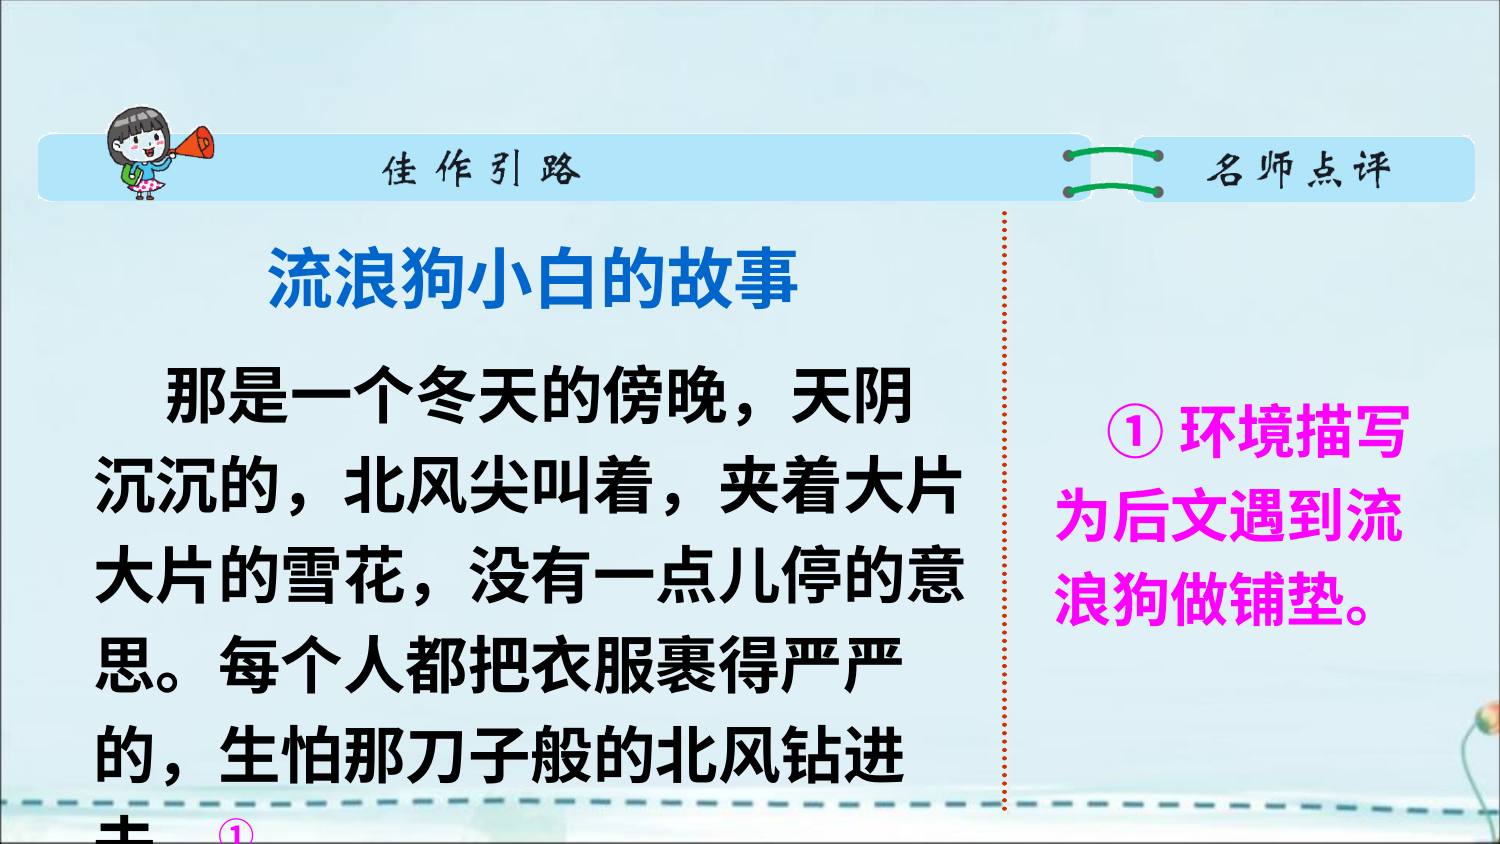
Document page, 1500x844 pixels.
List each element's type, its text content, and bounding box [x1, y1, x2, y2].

text_box 流浪狗小白的故事 那是一个冬天的傍晚，天阴沉沉的，北风尖叫着，夹着大片大片的雪花，没有一点儿停的意思。每个人都把衣服裹得严严的，生怕那刀子般的北风钻进去。① [78, 213, 989, 844]
text_box ①环境描写为后文遇到流浪狗做铺垫。 [1039, 374, 1466, 641]
picture [0, 0, 1500, 844]
